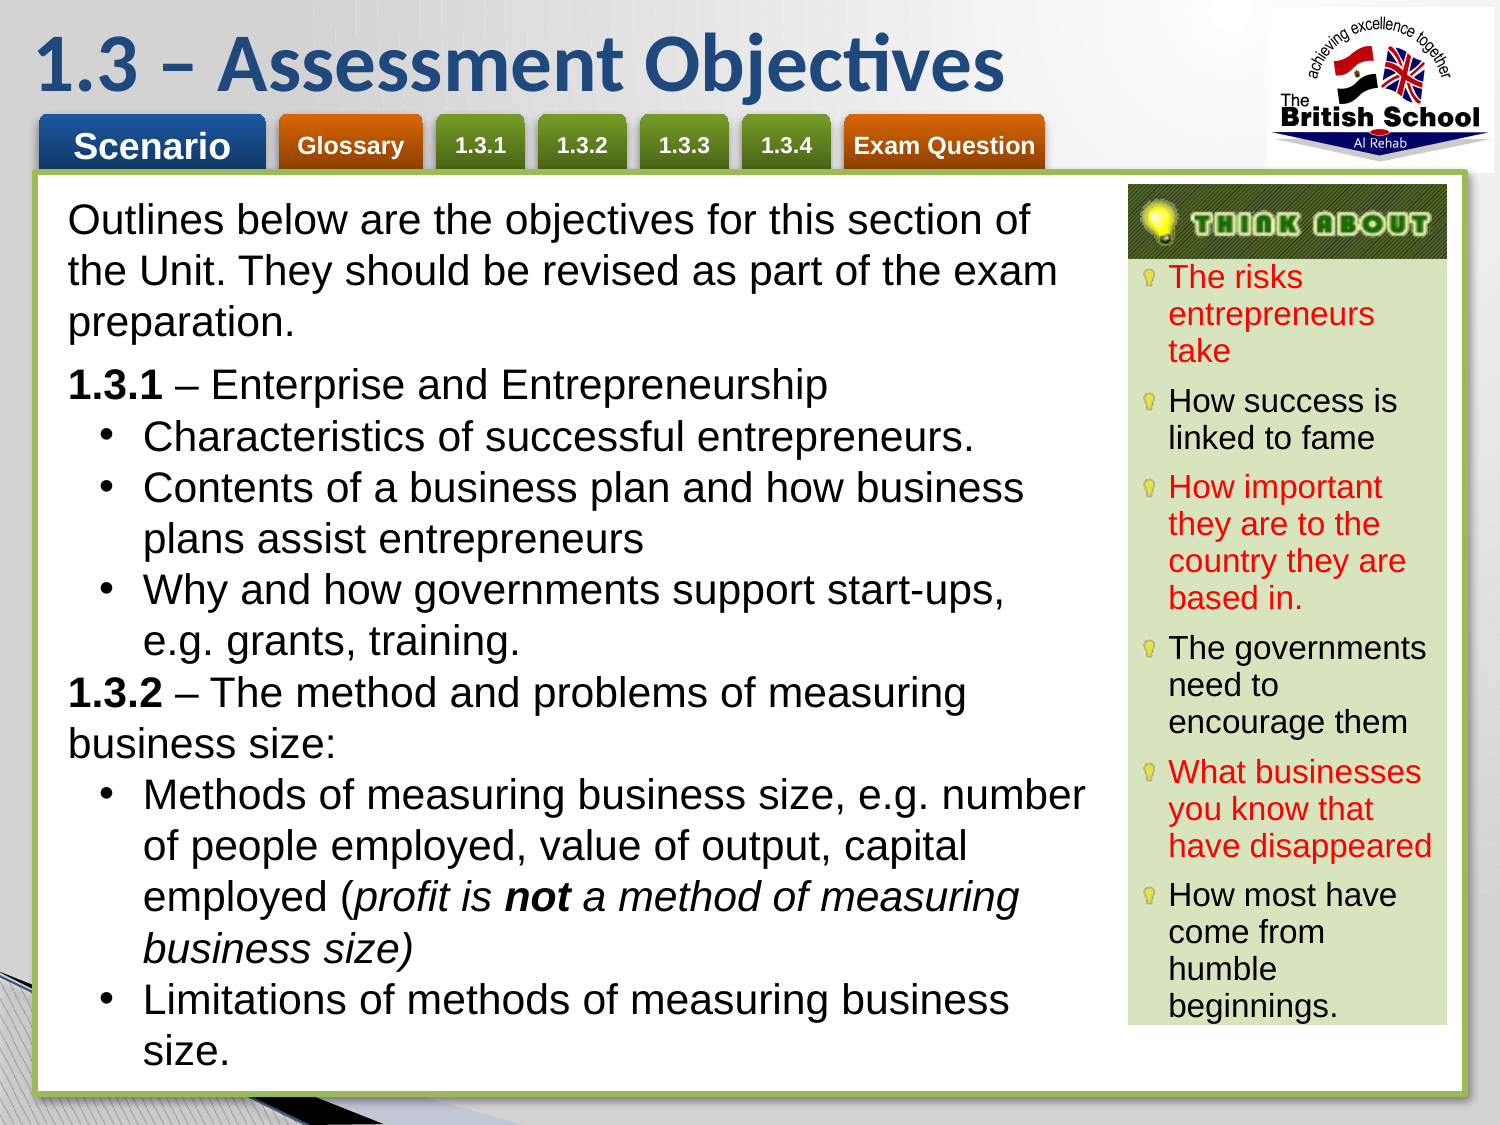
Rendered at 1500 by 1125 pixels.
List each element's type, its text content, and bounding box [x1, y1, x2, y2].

text_box Outlines below are the objectives for this section of the Unit. They should be revised as part of the exam preparation. [53, 184, 1105, 349]
picture [1139, 265, 1159, 289]
picture [1267, 7, 1495, 173]
table_header [1128, 184, 1447, 259]
picture [1139, 759, 1159, 784]
picture [1139, 195, 1436, 252]
picture [1139, 389, 1159, 413]
title 1.3 – Assessment Objectives [17, 7, 1235, 110]
picture [1139, 636, 1159, 660]
picture [1139, 883, 1159, 907]
text_box 1.3.1 – Enterprise and Entrepreneurship Characteristics of successful entrepreneurs. Contents of a business plan and how business plans assist entrepreneurs Why and how governments support start-ups, e.g. grants, training. 1.3.2 – The method and problems of measuring business size: Methods of measuring business size, e.g. number of people employed, value of output, capital employed (profit is not a method of measuring business size) Limitations of methods of measuring business size. [53, 349, 1105, 1082]
picture [1139, 475, 1159, 500]
picture [281, 1114, 303, 1125]
table_cell The risks entrepreneurs take How success is linked to fame How important they are to the country they are based in. The governments need to encourage them What businesses you know that have disappeared How most have come from humble beginnings. [1128, 259, 1447, 1025]
